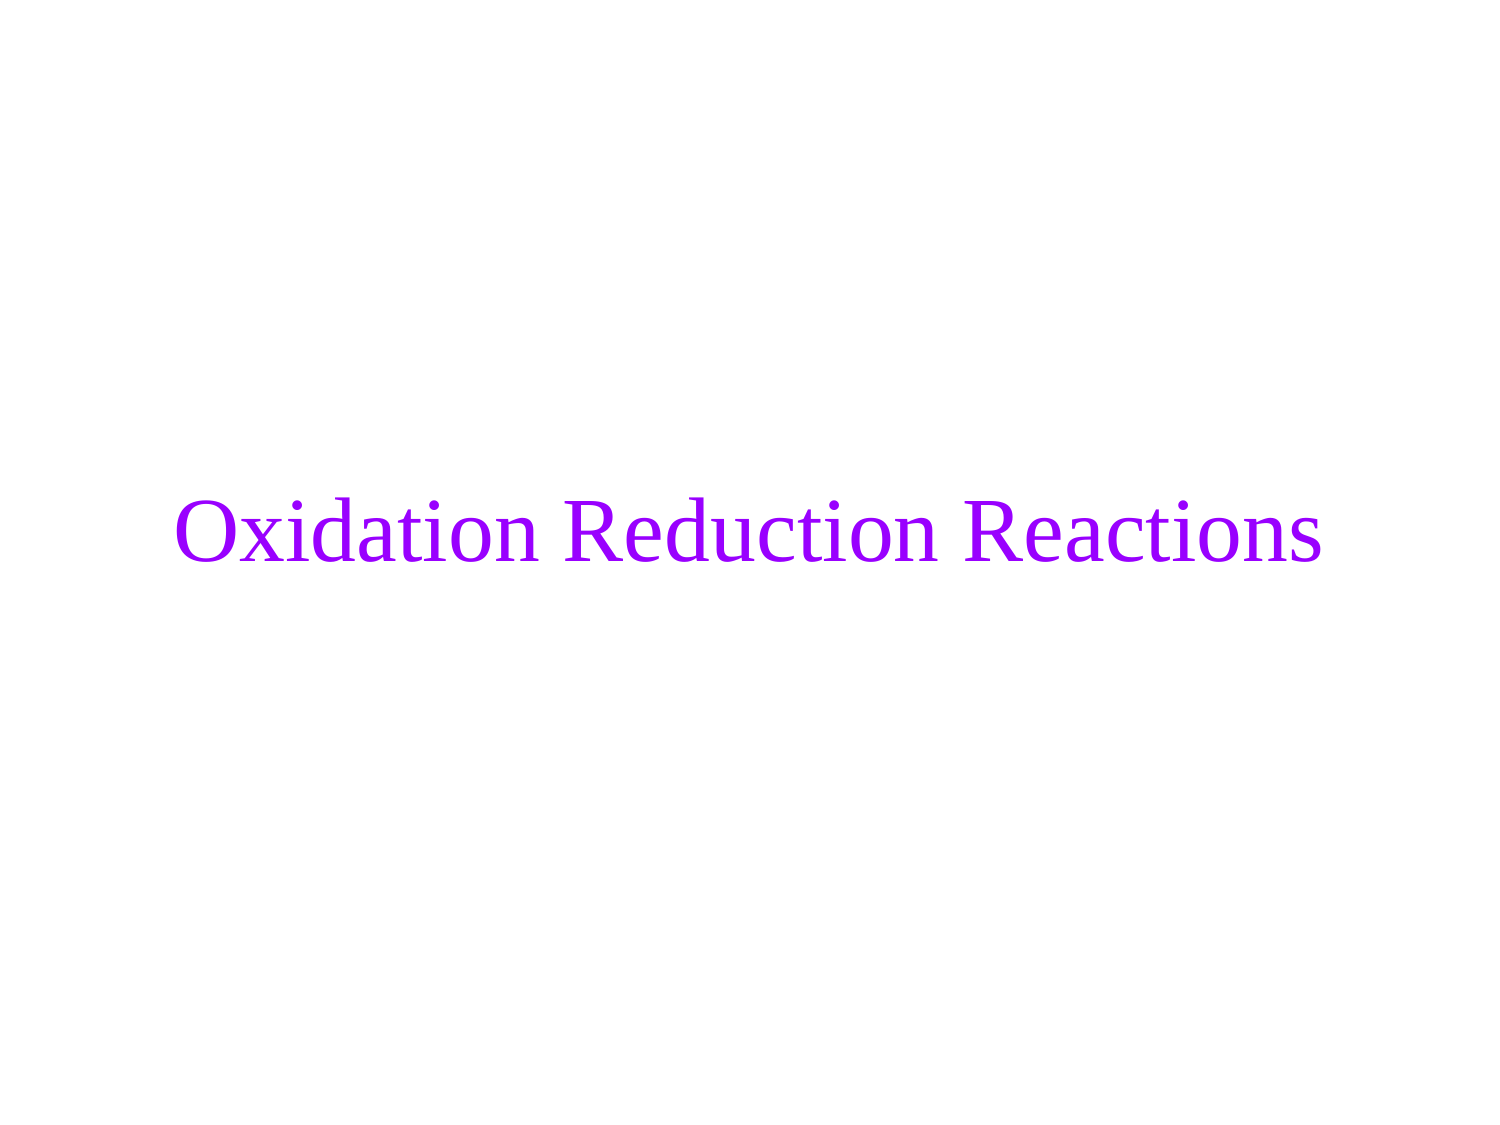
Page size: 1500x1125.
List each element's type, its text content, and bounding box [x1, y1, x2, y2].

text_box Oxidation Reduction Reactions [112, 430, 1388, 619]
